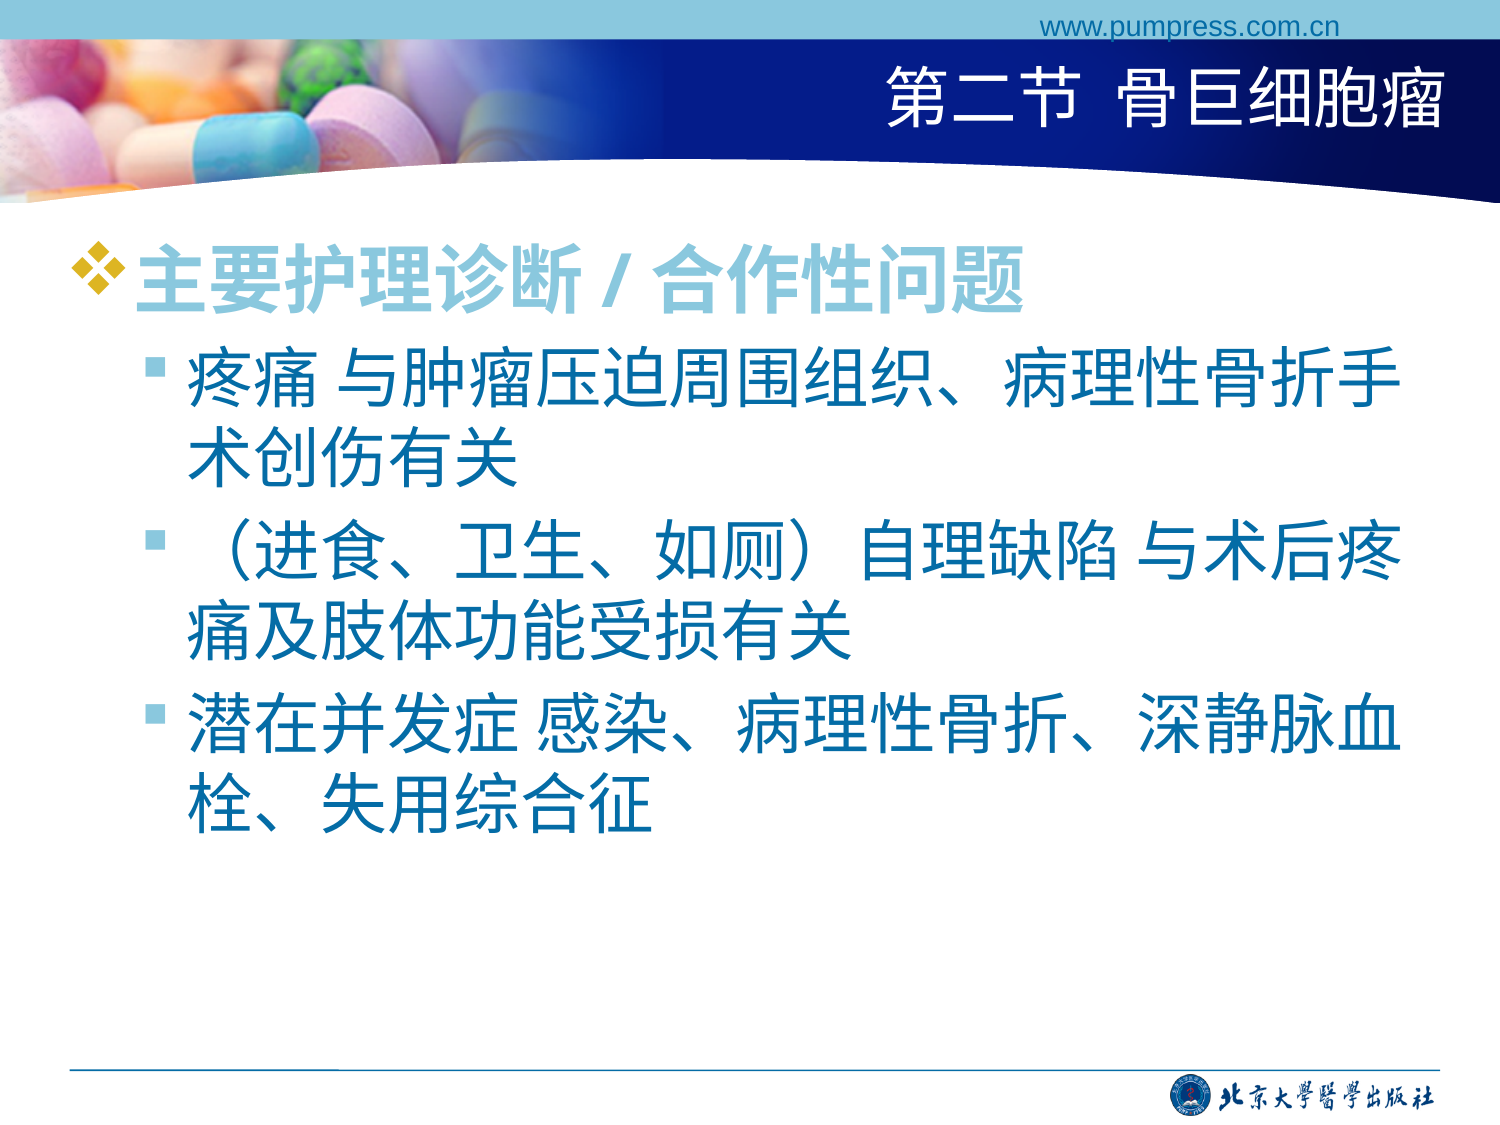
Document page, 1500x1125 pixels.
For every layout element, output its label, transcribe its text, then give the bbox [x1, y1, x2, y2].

picture [1170, 1074, 1436, 1118]
slide_number www.pumpress.com.cn [1025, 0, 1463, 38]
list 主要护理诊断/合作性问题 疼痛 与肿瘤压迫周围组织、病理性骨折手术创伤有关 （进食、卫生、如厕）自理缺陷 与术后疼痛及肢体功能受损有关 潜在并发症 感染、病理性骨折、深静脉血栓、失用综合征 [49, 224, 1463, 1026]
picture [0, 40, 1500, 203]
title 第二节 骨巨细胞瘤 [137, 49, 1463, 143]
